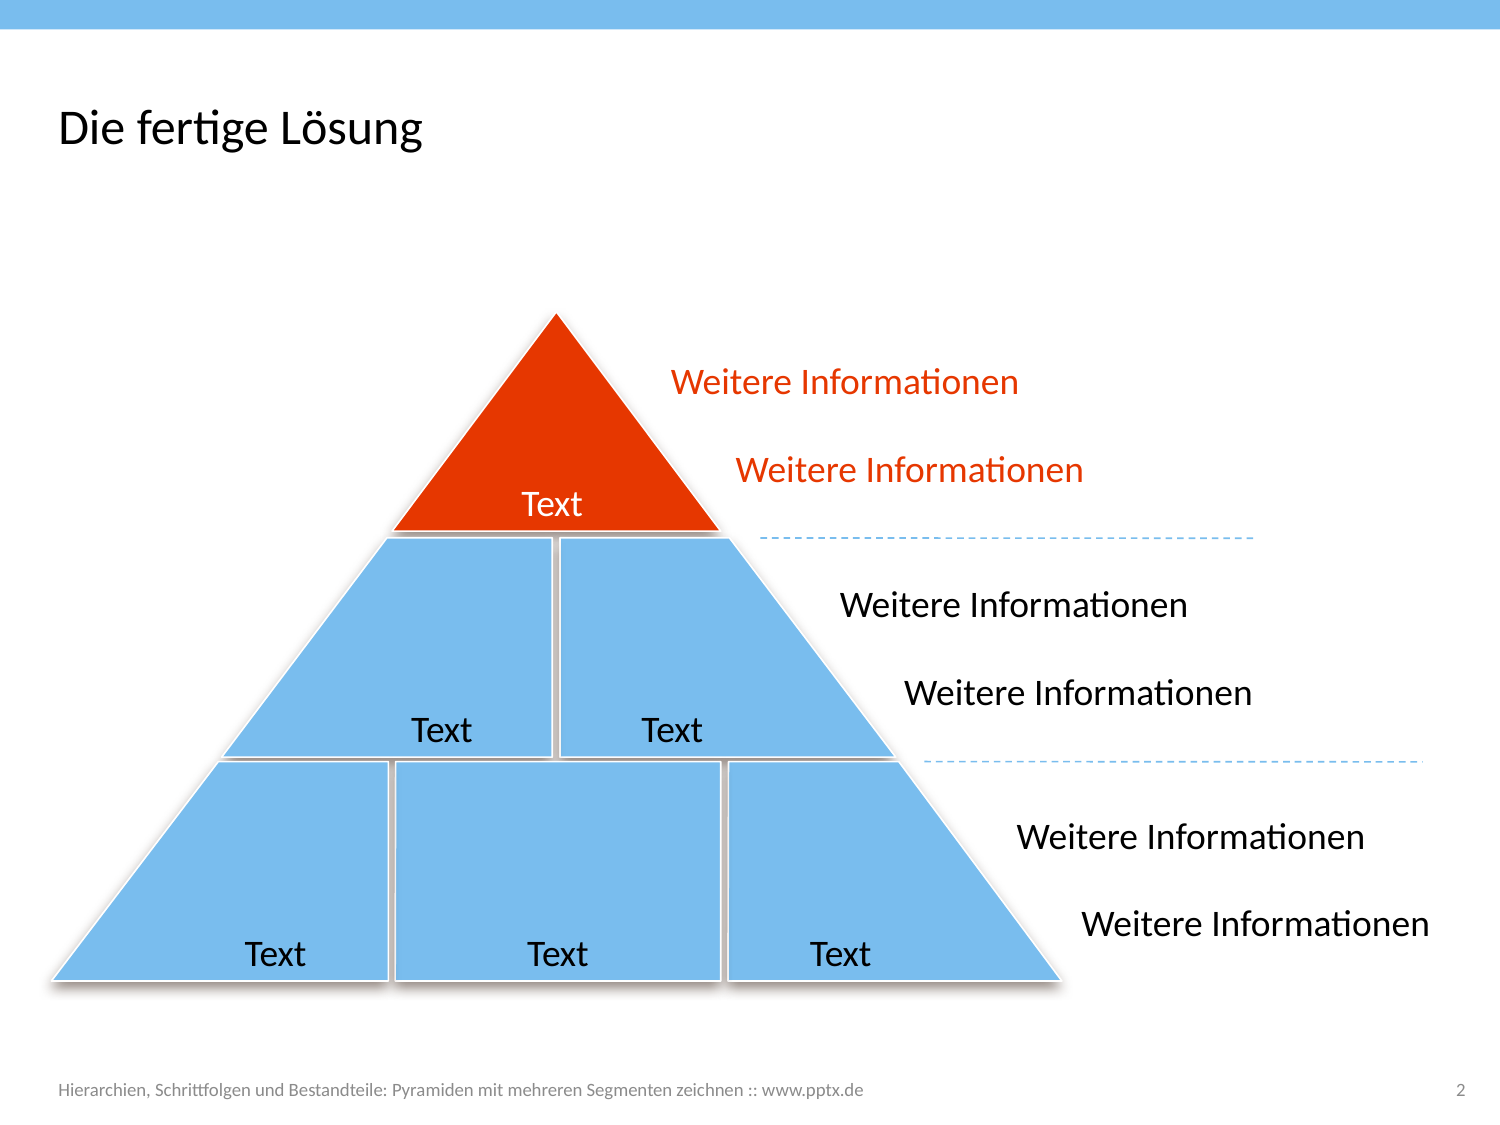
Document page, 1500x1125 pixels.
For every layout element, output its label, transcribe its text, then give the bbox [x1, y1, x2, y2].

text_box Weitere Informationen [889, 660, 1269, 721]
text_box Weitere Informationen [1001, 804, 1381, 864]
text_box Weitere Informationen [656, 349, 1035, 410]
text_box Text [559, 536, 897, 758]
text_box Text [220, 536, 554, 758]
footer Hierarchien, Schrittfolgen und Bestandteile: Pyramiden mit mehreren Segmenten zeichnen :: www.pptx.de [43, 1058, 925, 1119]
text_box Text [391, 310, 722, 532]
text_box Weitere Informationen [824, 572, 1204, 633]
slide_number 2 [1391, 1058, 1481, 1119]
text_box Text [394, 760, 722, 982]
text_box Text [50, 760, 390, 982]
title Die fertige Lösung [43, 87, 1368, 225]
text_box Weitere Informationen [1066, 891, 1446, 952]
text_box Text [727, 760, 1063, 982]
text_box Weitere Informationen [720, 437, 1100, 498]
